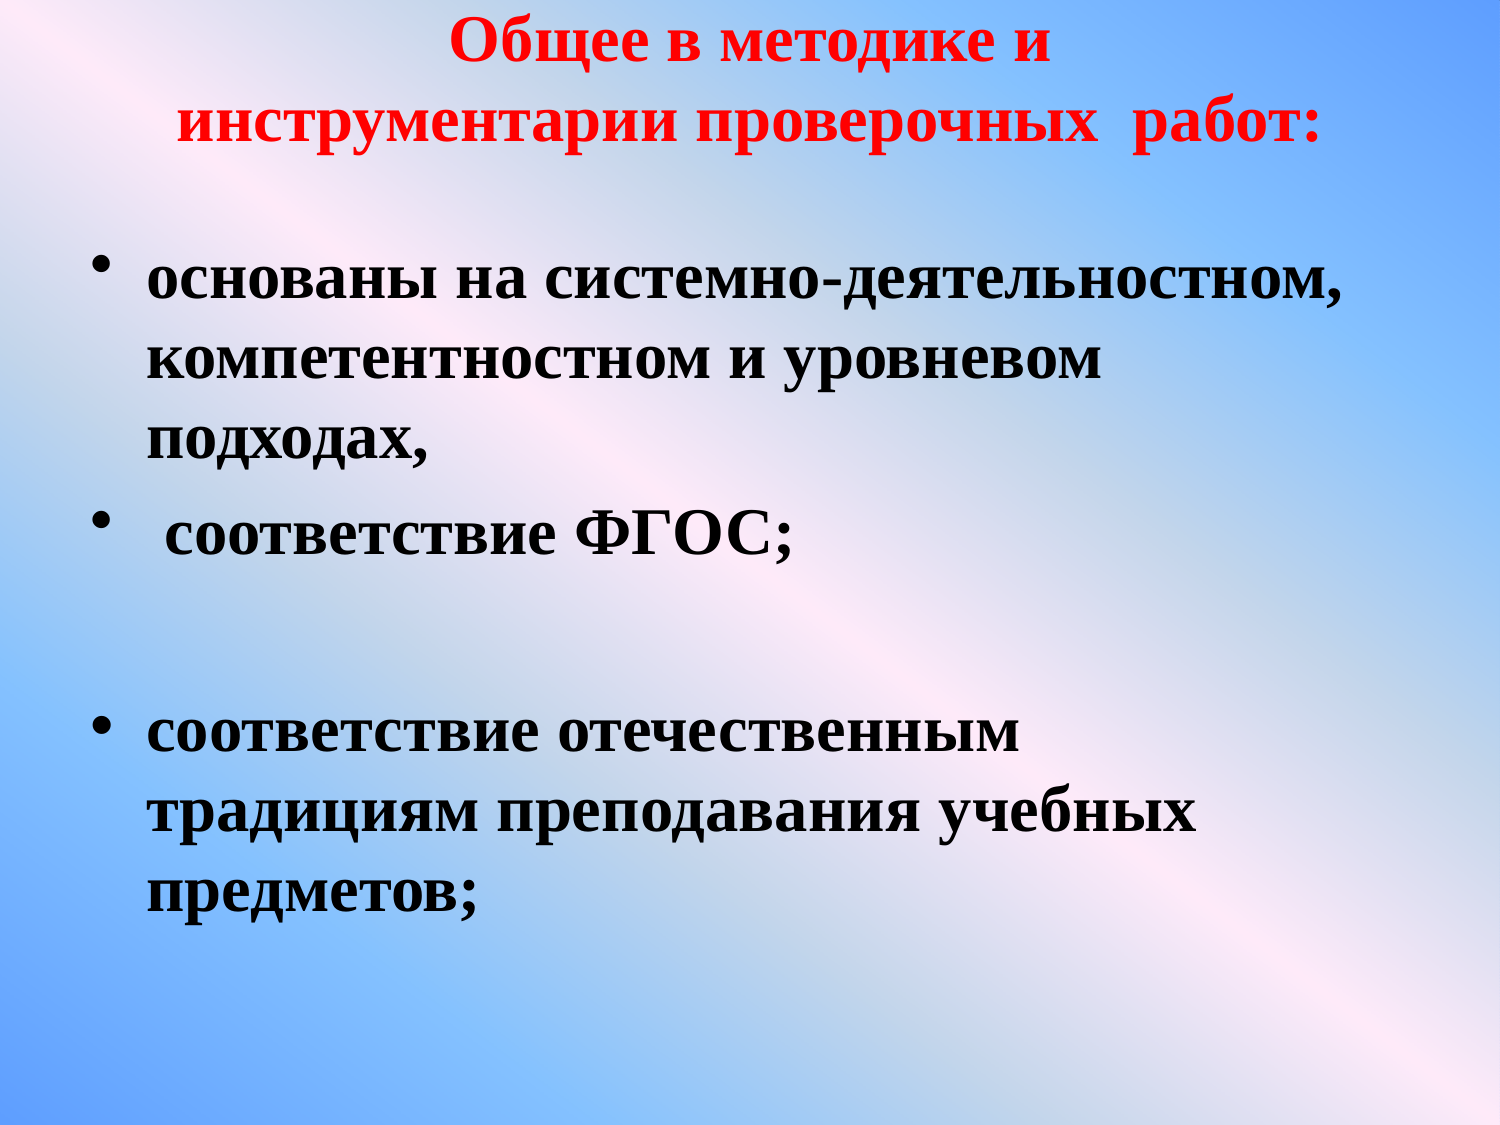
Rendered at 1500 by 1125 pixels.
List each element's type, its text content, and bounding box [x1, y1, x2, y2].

text_box основаны на системно-деятельностном, компетентностном и уровневом подходах, соответствие ФГОС; соответствие отечественным традициям преподавания учебных предметов; [87, 152, 1403, 925]
picture [0, 0, 1500, 1125]
title Общее в методике и инструментарии проверочных работ: [87, 0, 1413, 183]
